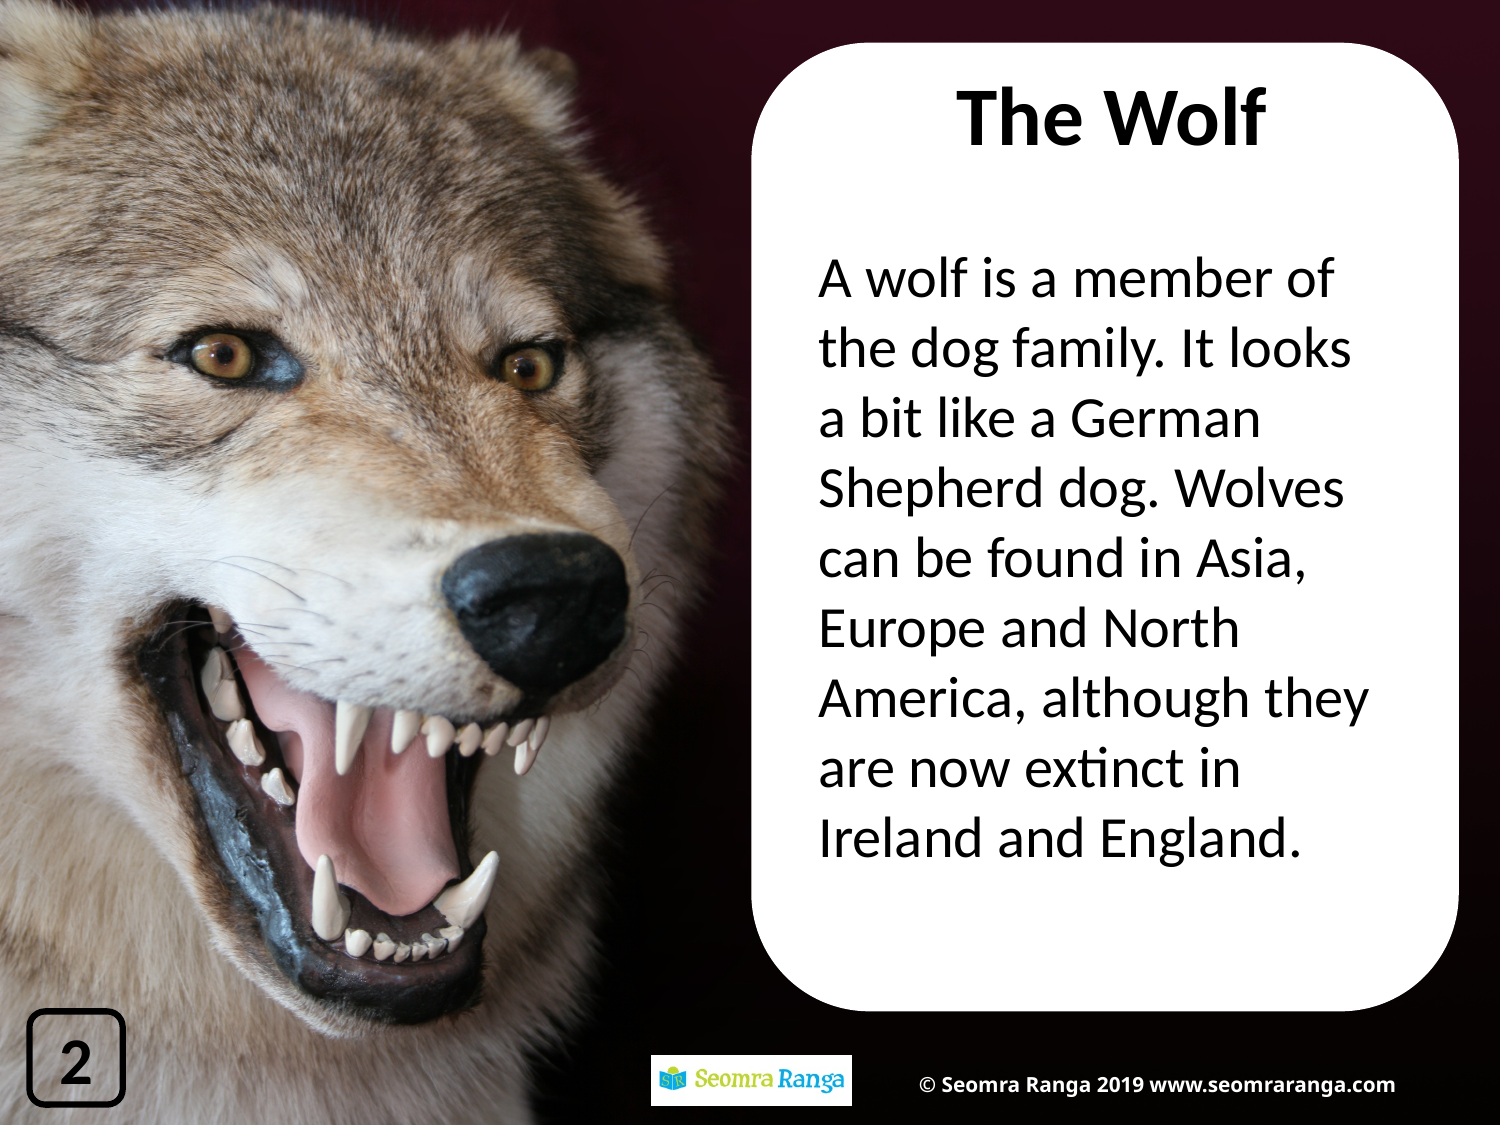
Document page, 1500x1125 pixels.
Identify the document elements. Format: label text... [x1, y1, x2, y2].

text_box [749, 40, 1461, 1014]
picture [0, 0, 1500, 1125]
text_box 2 [27, 1009, 125, 1107]
text_box The Wolf [869, 54, 1354, 170]
text_box © Seomra Ranga 2019 www.seomraranga.com [879, 1064, 1436, 1104]
text_box A wolf is a member of the dog family. It looks a bit like a German Shepherd dog. Wolves can be found in Asia, Europe and North America, although they are now extinct in Ireland and England. [803, 231, 1407, 877]
